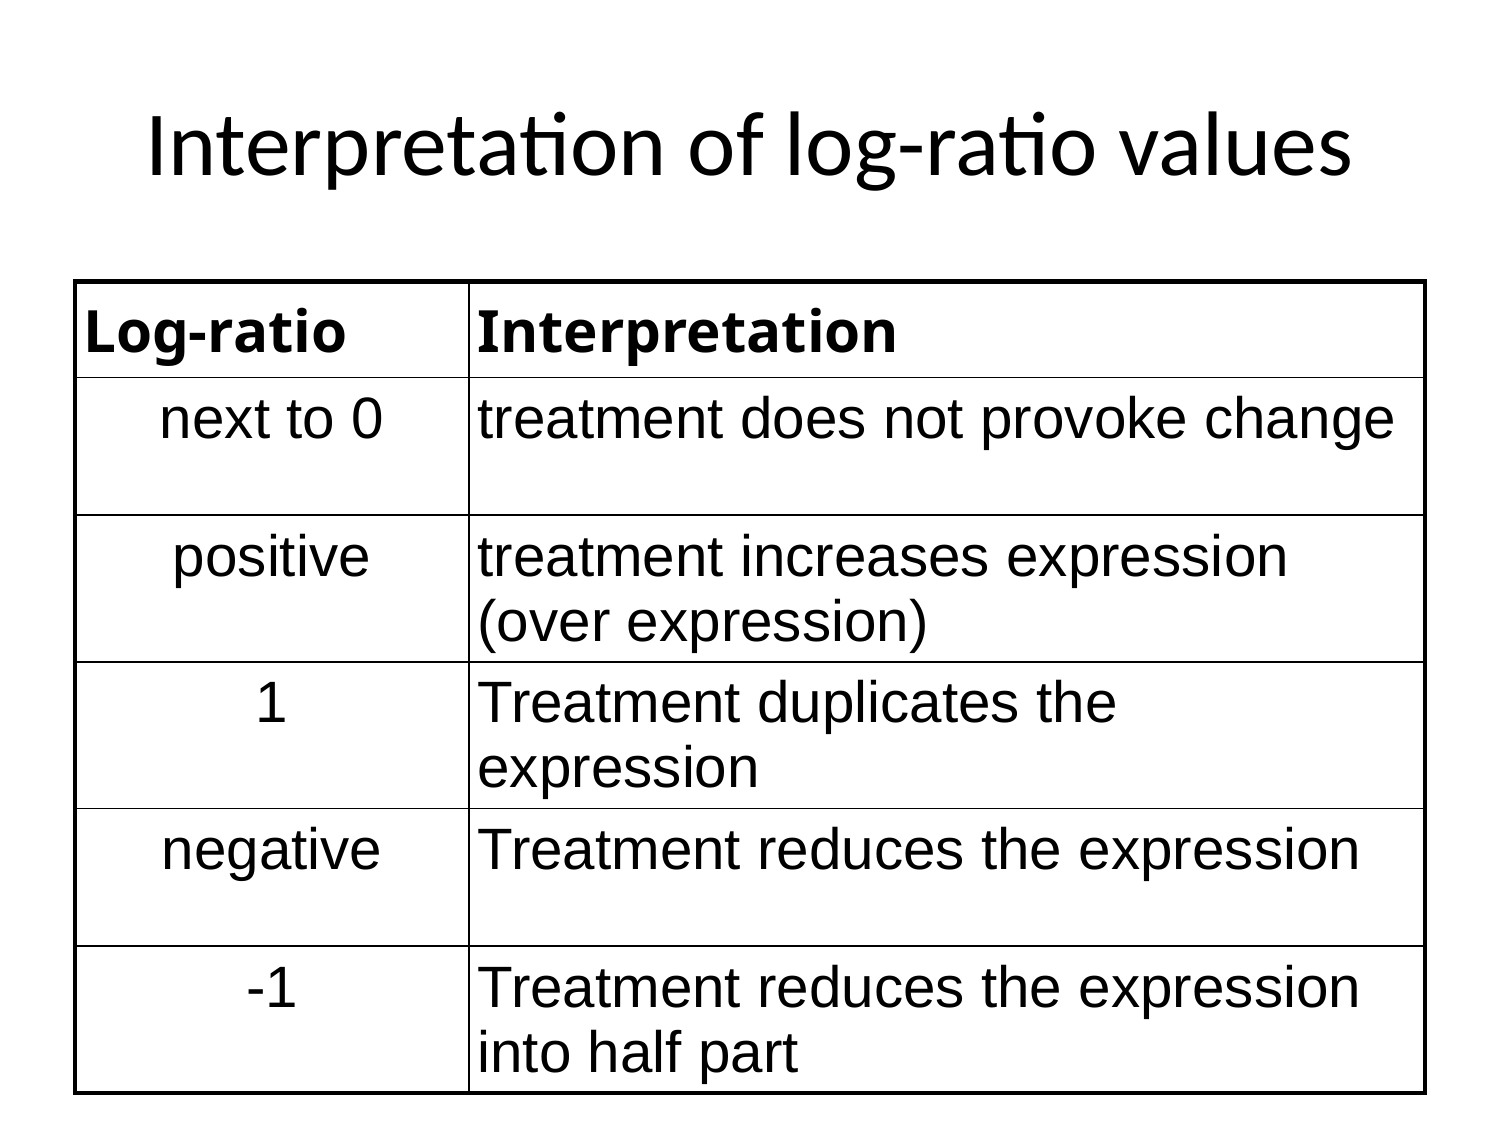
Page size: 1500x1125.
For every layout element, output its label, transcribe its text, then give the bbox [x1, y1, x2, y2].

table_header Log-ratio [77, 284, 468, 377]
table_cell treatment increases expression (over expression) [470, 516, 1423, 661]
table_cell 1 [77, 663, 468, 808]
table_header Interpretation [470, 284, 1423, 377]
table_cell -1 [77, 947, 468, 1091]
table_cell Treatment reduces the expression into half part [470, 947, 1423, 1091]
table_cell positive [77, 516, 468, 661]
table_cell next to 0 [77, 378, 468, 514]
table_cell treatment does not provoke change [470, 378, 1423, 514]
table_cell negative [77, 809, 468, 945]
table_cell Treatment reduces the expression [470, 809, 1423, 945]
title Interpretation of log-ratio values [75, 45, 1425, 233]
table_cell Treatment duplicates the expression [470, 663, 1423, 808]
